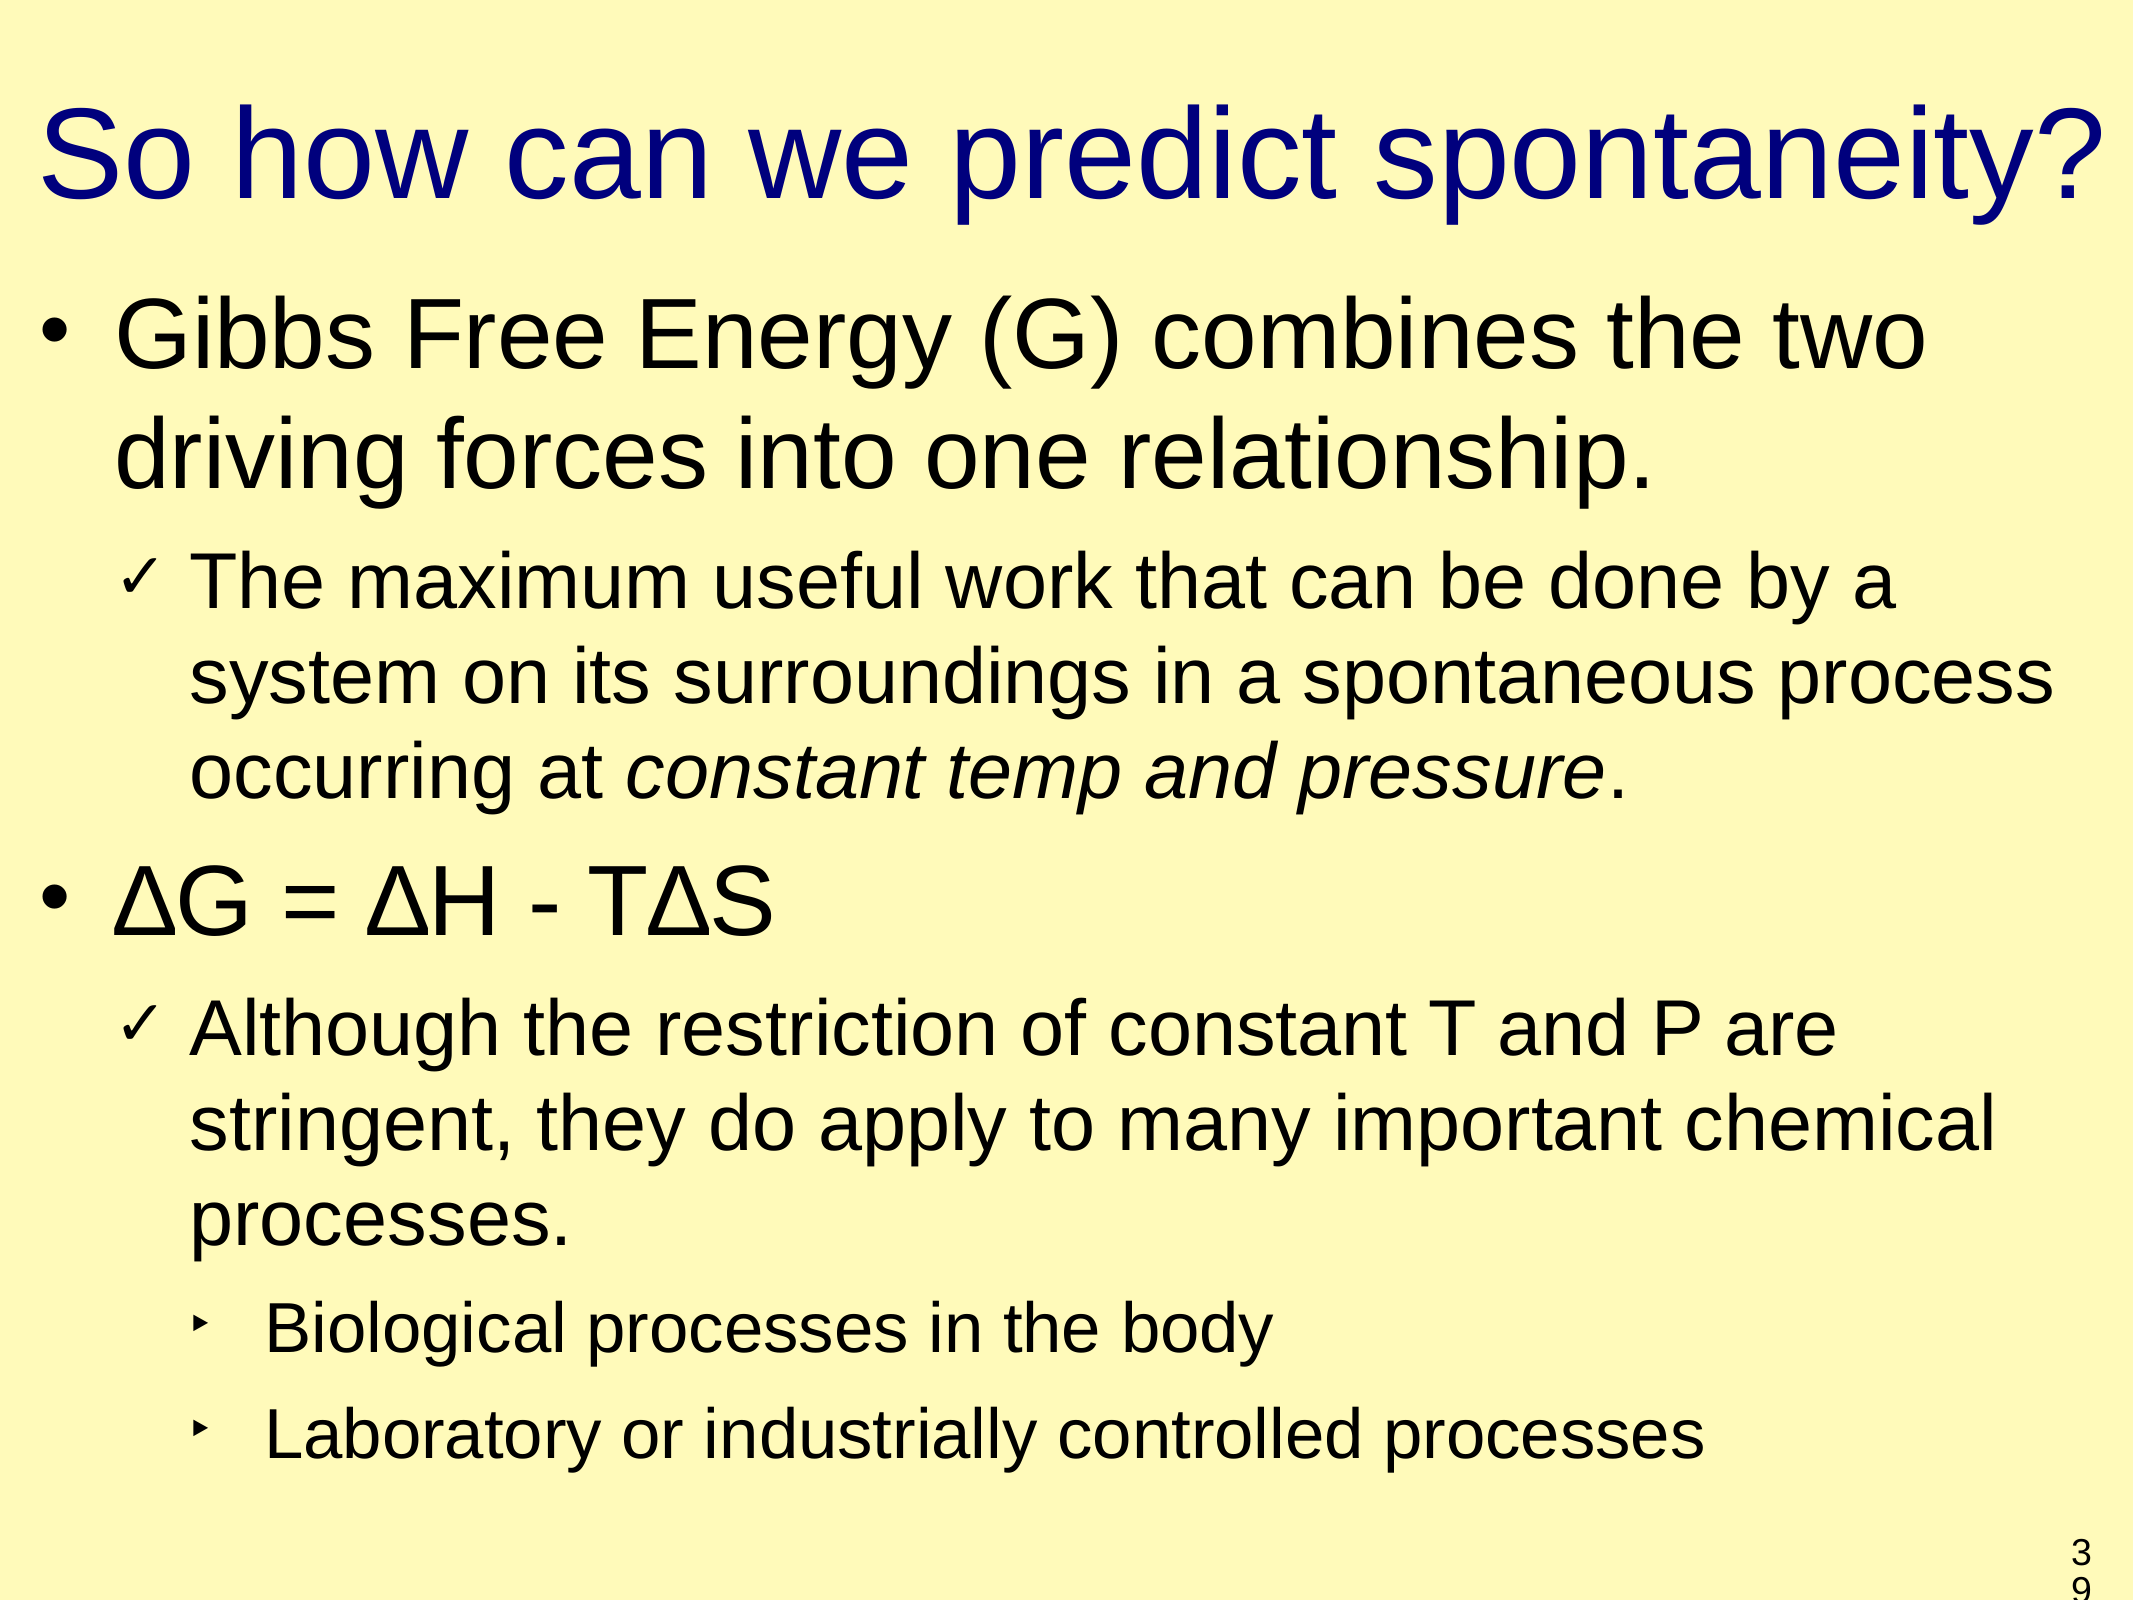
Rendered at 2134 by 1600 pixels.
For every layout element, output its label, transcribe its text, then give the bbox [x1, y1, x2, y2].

title So how can we predict spontaneity? [32, 41, 2116, 253]
list Gibbs Free Energy (G) combines the two driving forces into one relationship. The maximum useful work that can be done by a system on its surroundings in a spontaneous process occurring at constant temp and pressure. ∆G = ∆H - T∆S Although the restriction of constant T and P are stringent, they do apply to many important chemical processes. Biological processes in the body Laboratory or industrially controlled processes [39, 268, 2116, 1600]
